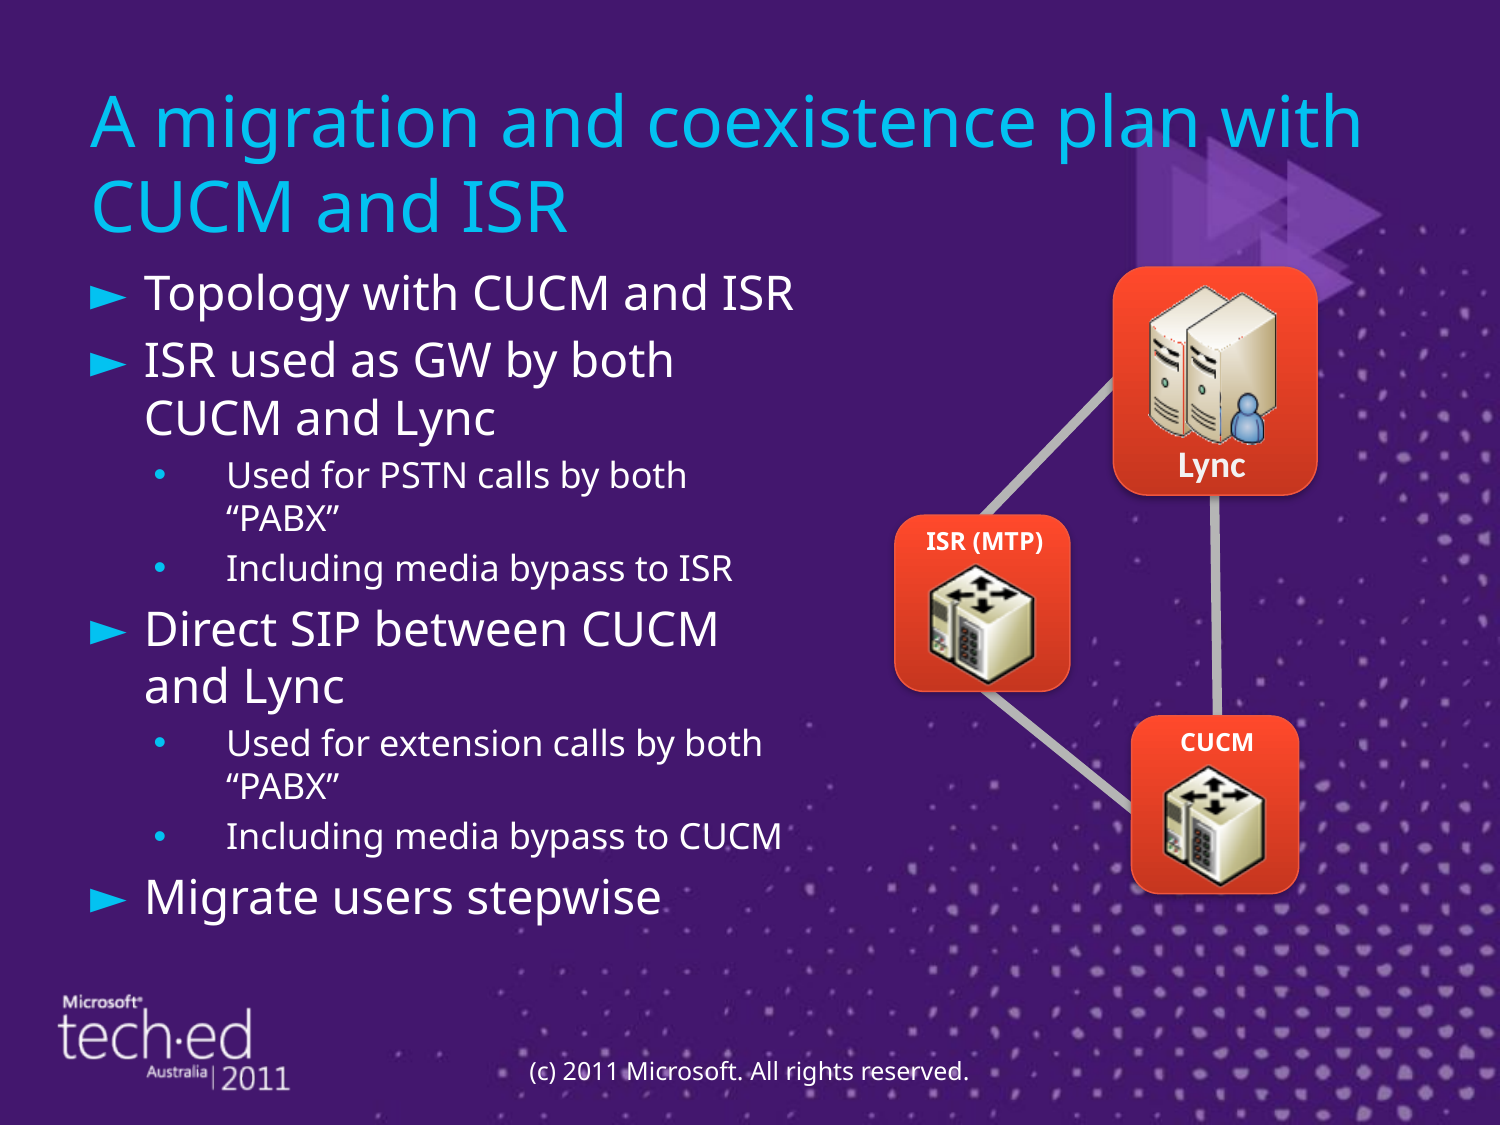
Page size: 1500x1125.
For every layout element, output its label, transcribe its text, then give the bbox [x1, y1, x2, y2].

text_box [973, 368, 1128, 528]
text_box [879, 514, 1091, 692]
footer (c) 2011 Microsoft. All rights reserved. [512, 1042, 988, 1103]
picture [0, 0, 1500, 1125]
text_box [1214, 505, 1218, 714]
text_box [1113, 266, 1318, 497]
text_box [973, 680, 1149, 823]
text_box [1131, 715, 1299, 894]
list Topology with CUCM and ISR ISR used as GW by both CUCM and Lync Used for PSTN calls by both “PABX” Including media bypass to ISR Direct SIP between CUCM and Lync Used for extension calls by both “PABX” Including media bypass to CUCM Migrate users stepwise [75, 255, 821, 1005]
title A migration and coexistence plan with CUCM and ISR [75, 67, 1425, 256]
